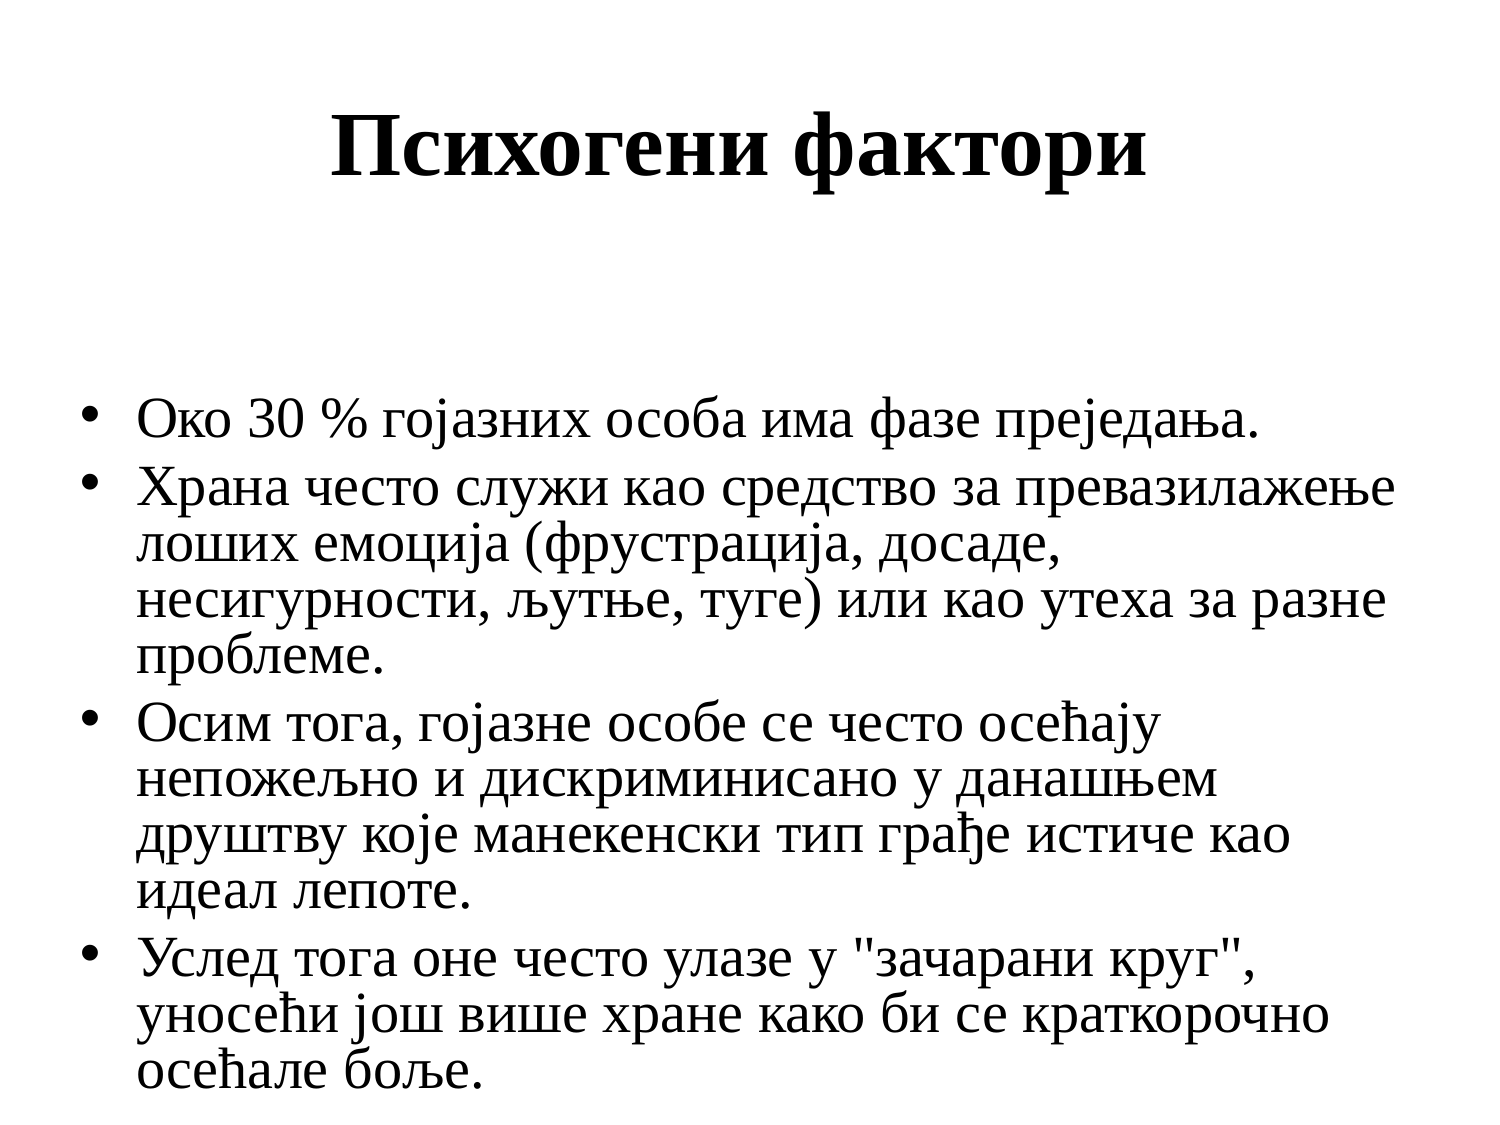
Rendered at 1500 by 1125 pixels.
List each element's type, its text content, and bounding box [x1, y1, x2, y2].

list Око 30 % гојазних особа има фазе преједања. Храна често служи као средство за превазилажење лоших емоција (фрустрација, досаде, несигурности, љутње, туге) или као утеха за разне проблеме. Осим тога, гојазне особе се често осећају непожељно и дискриминисано у данашњем друштву које манекенски тип грађе истиче као идеал лепоте. Услед тога оне често улазе у "зачарани круг", уносећи још више хране како би се краткорочно осећале боље. [64, 385, 1440, 1125]
title Психогени фактори [75, 45, 1425, 233]
